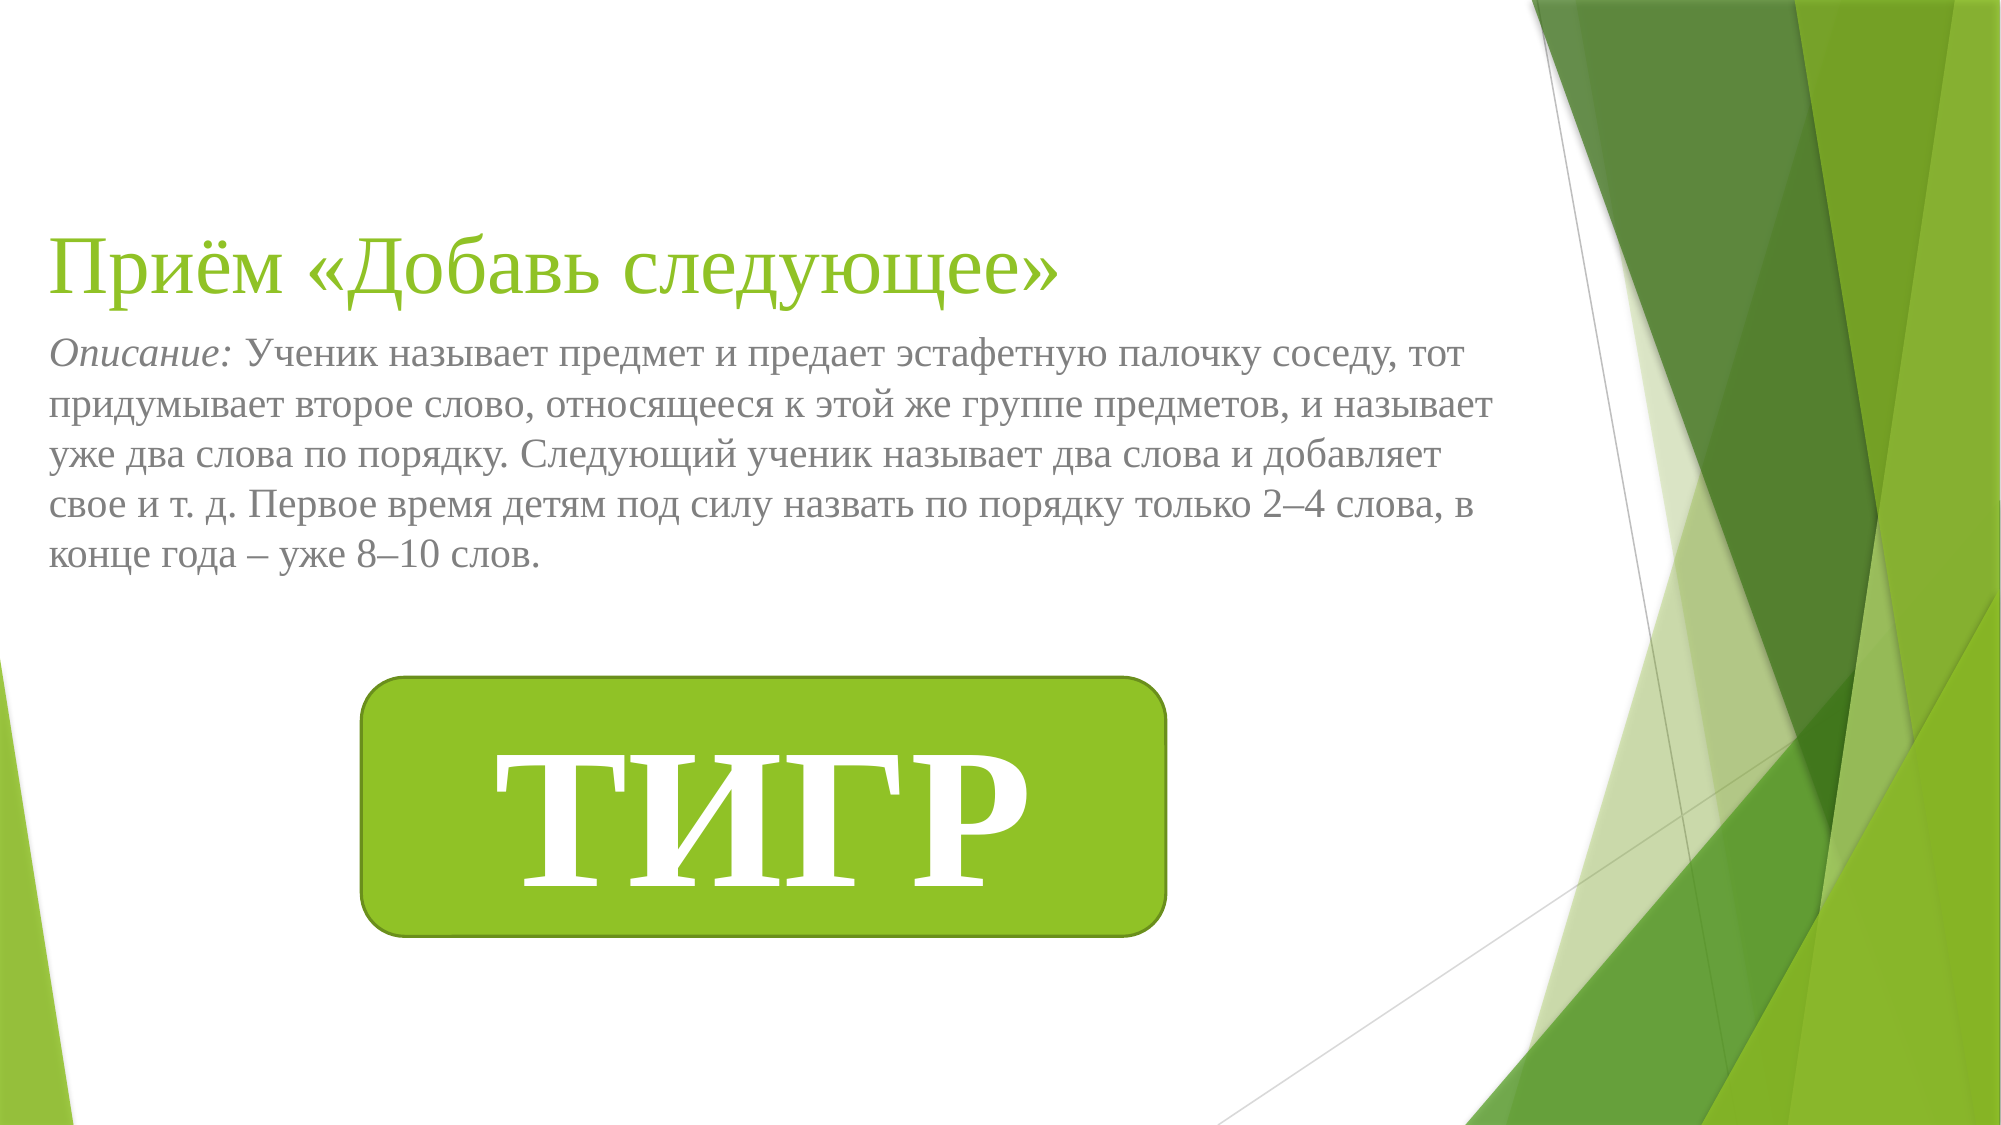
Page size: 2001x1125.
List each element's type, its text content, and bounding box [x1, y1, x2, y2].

text_box ТИГР [359, 675, 1168, 938]
list Описание: Ученик называет предмет и предает эстафетную палочку соседу, тот придумывает второе слово, относящееся к этой же группе предметов, и называет уже два слова по порядку. Следующий ученик называет два слова и добавляет свое и т. д. Первое время детям под силу назвать по порядку только 2–4 слова, в конце года – уже 8–10 слов. [33, 317, 1541, 1060]
title Приём «Добавь следующее» [33, 18, 1445, 317]
